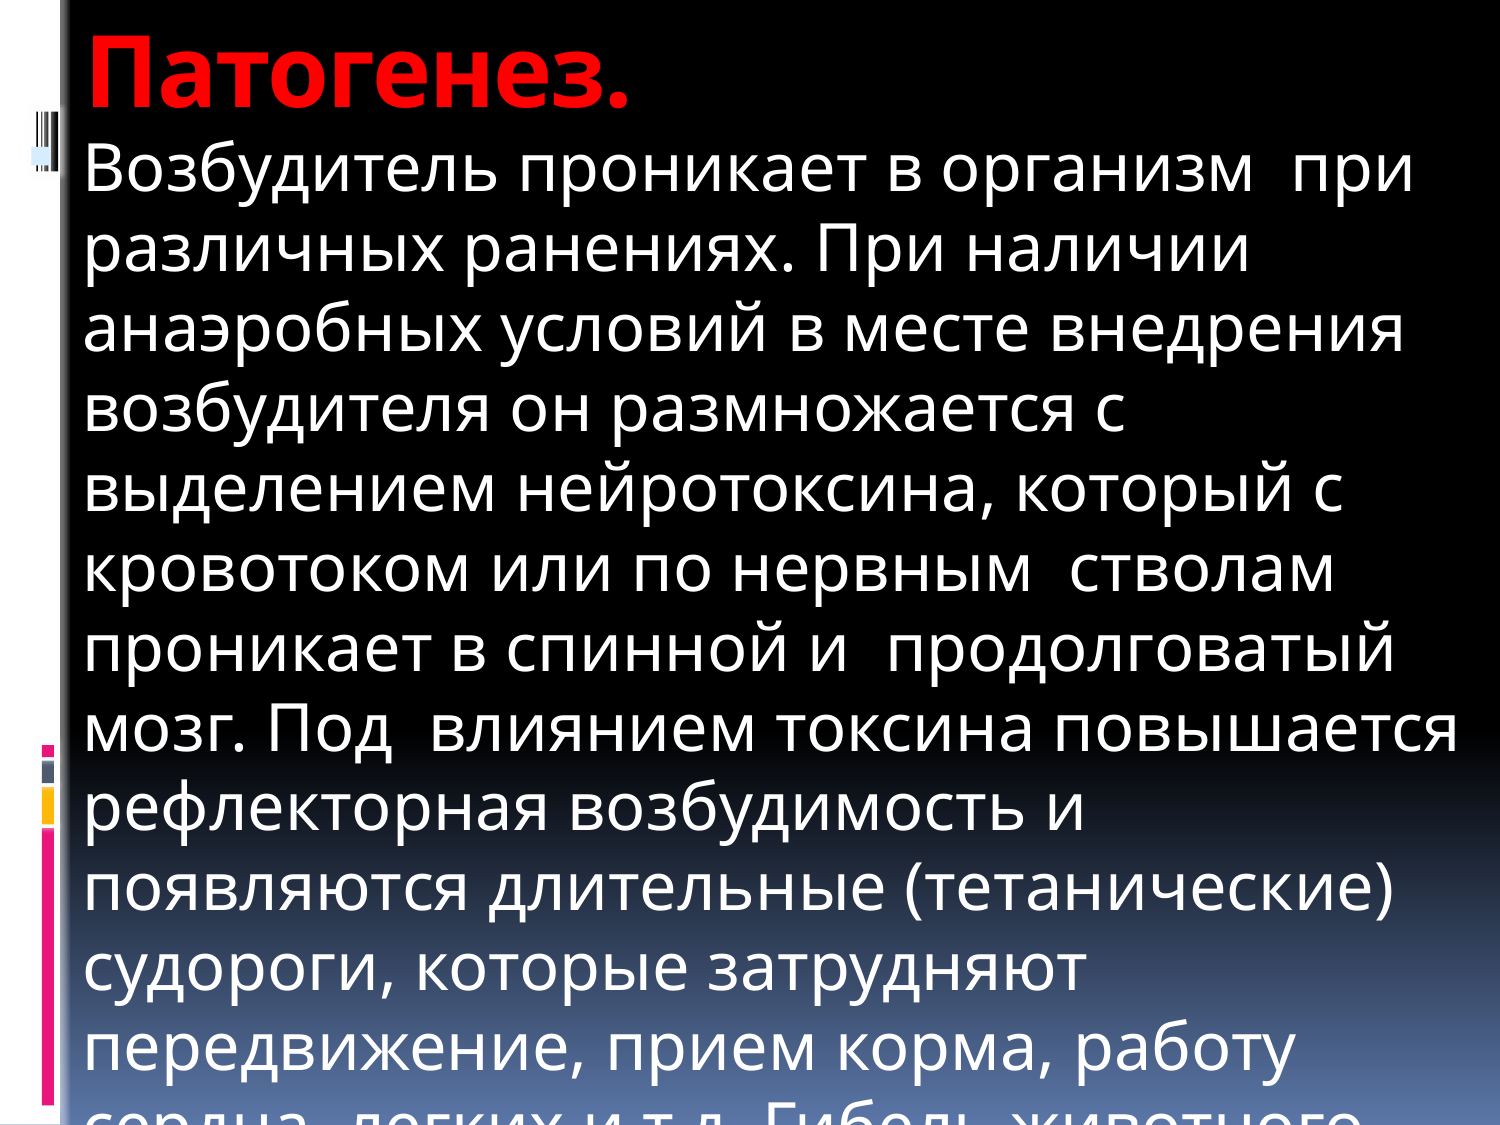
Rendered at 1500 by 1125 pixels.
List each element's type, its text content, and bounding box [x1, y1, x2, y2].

title Патогенез. [70, 0, 1425, 117]
list Возбудитель проникает в организм при различных ранениях. При наличии анаэробных условий в месте внедрения возбудителя он размножается с выделением нейротоксина, который с кровотоком или по нервным стволам проникает в спинной и продолговатый мозг. Под влиянием токсина повышается рефлекторная возбудимость и появляются длительные (тетанические) судороги, которые затрудняют передвижение, прием корма, работу сердца, легких и т.д. Гибель животного наступает в результате паралича дыхательного центра и сердца, асфиксии и нарушения кровообращения [0, 117, 1500, 1090]
